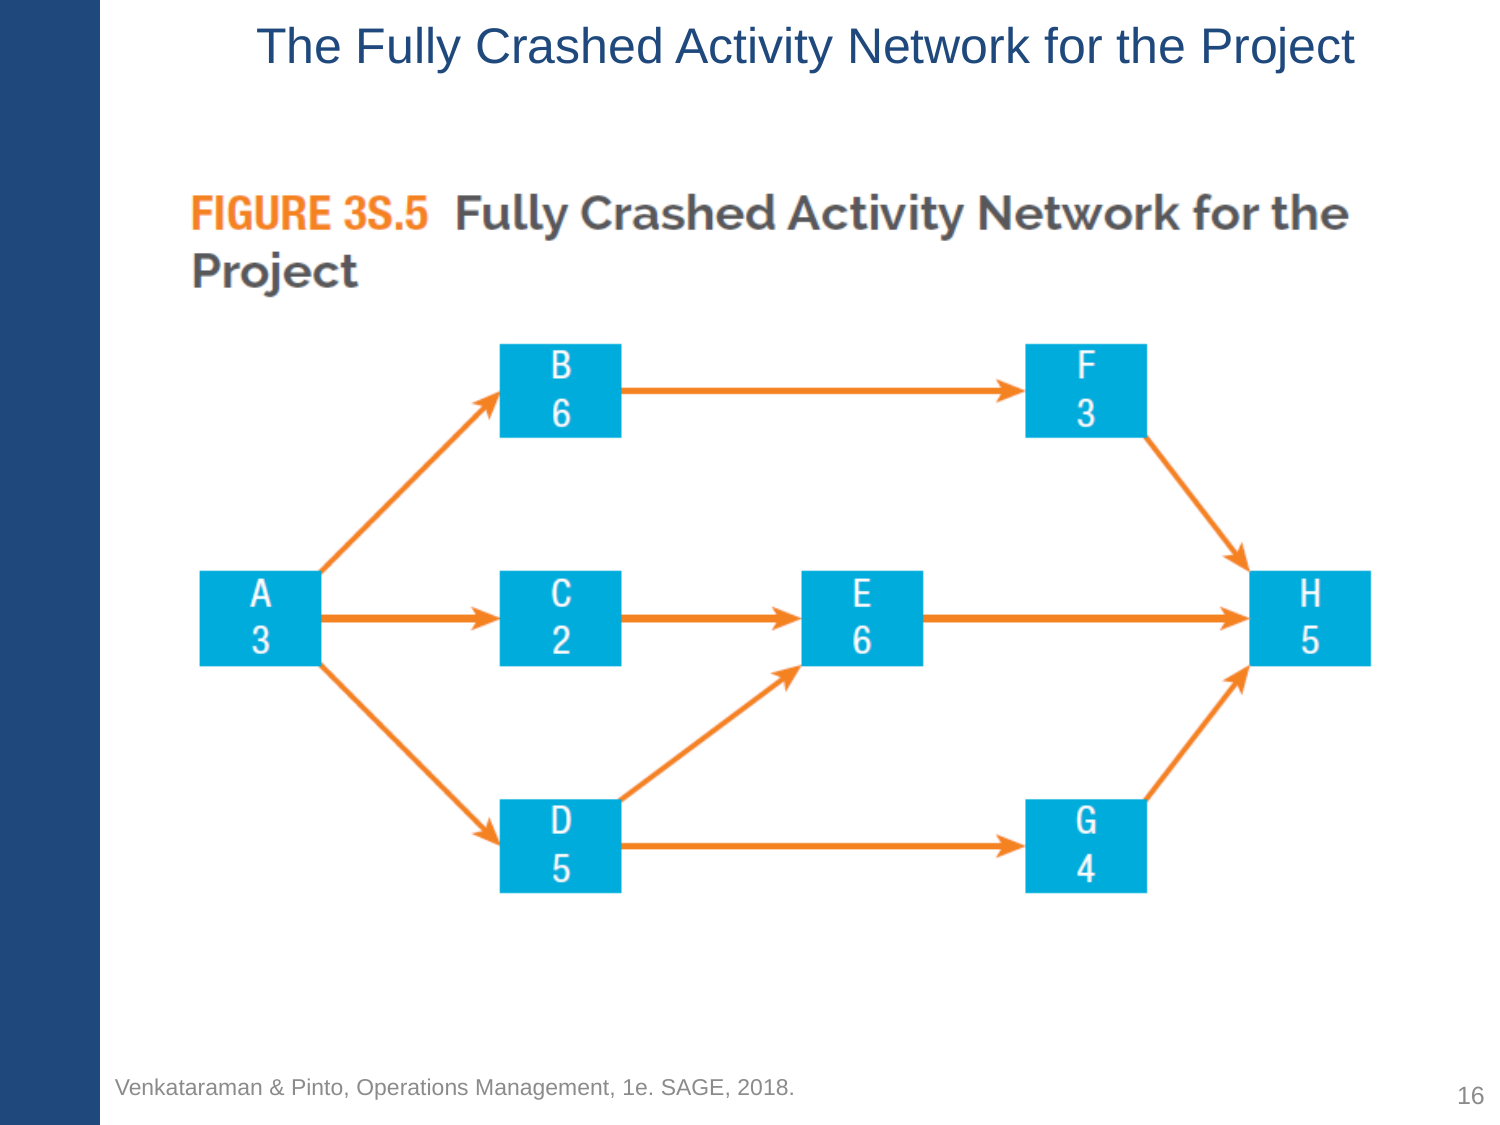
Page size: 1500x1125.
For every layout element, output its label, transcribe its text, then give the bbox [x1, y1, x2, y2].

footer Venkataraman & Pinto, Operations Management, 1e. SAGE, 2018. [99, 1065, 1250, 1125]
picture [187, 180, 1395, 945]
title The Fully Crashed Activity Network for the Project [174, 1, 1438, 137]
slide_number 16 [1425, 1065, 1500, 1125]
